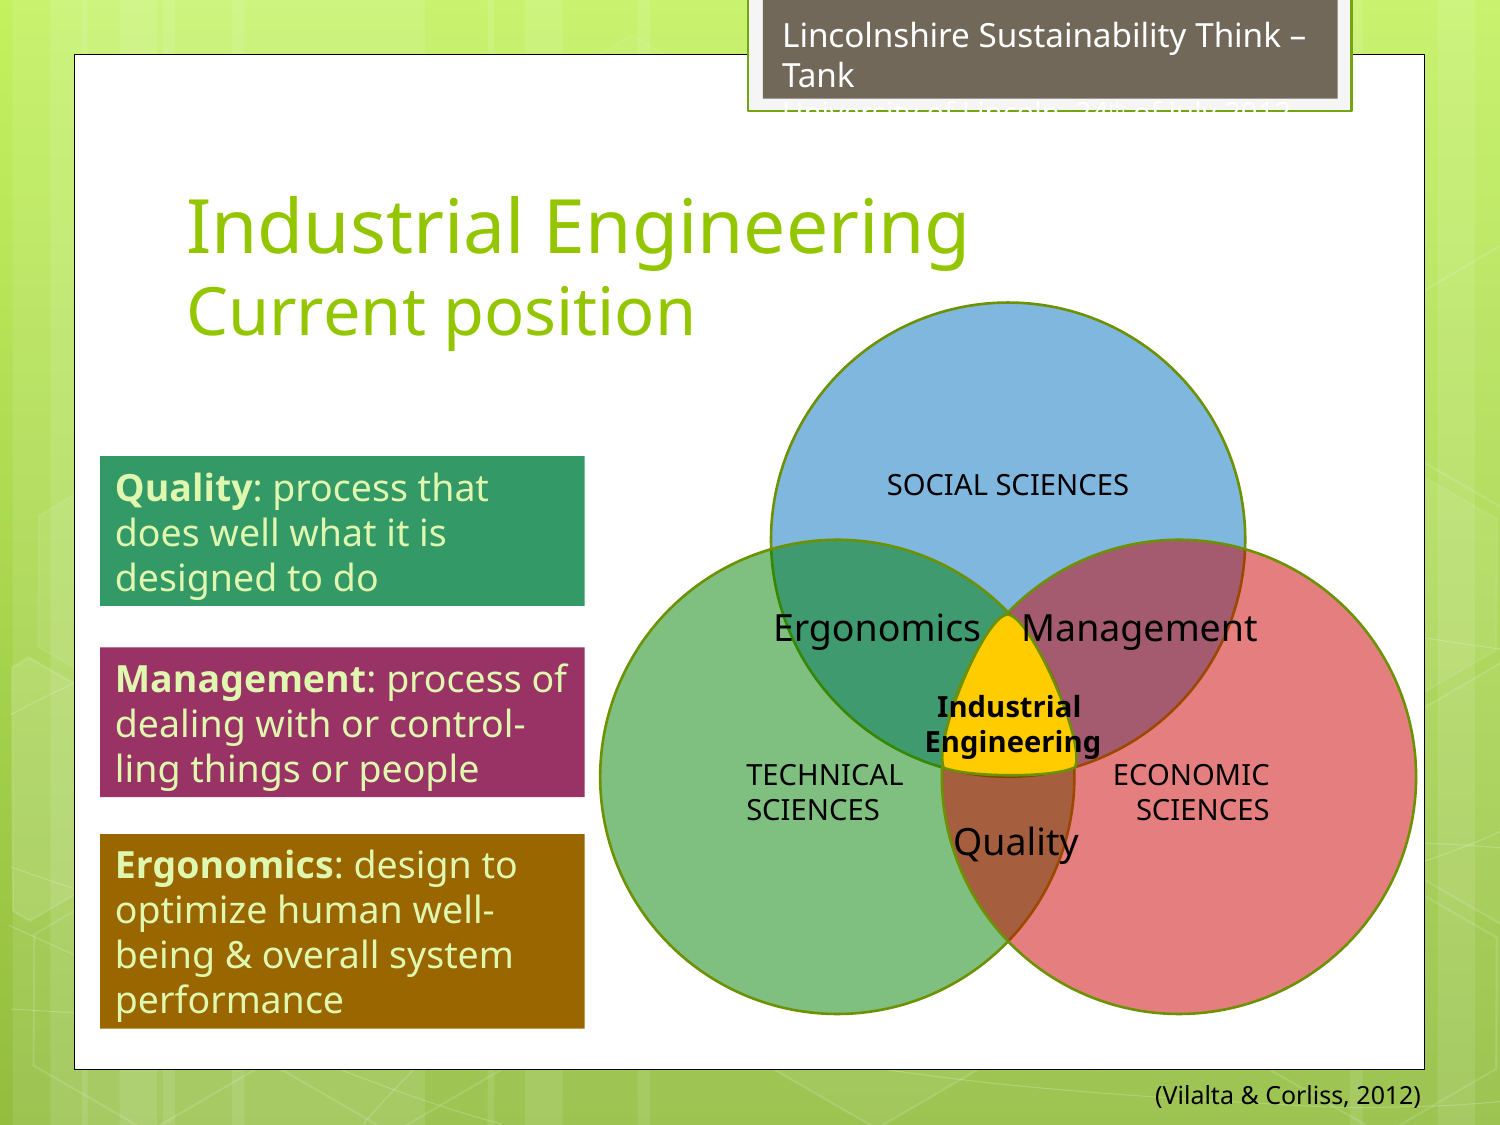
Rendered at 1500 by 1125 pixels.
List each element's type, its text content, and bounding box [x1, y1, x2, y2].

text_box Quality: process that does well what it is designed to do [100, 456, 585, 606]
text_box Ergonomics: design to optimize human well-being & overall system performance [100, 834, 585, 1029]
text_box (Vilalta & Corliss, 2012) [1140, 1072, 1437, 1117]
title Industrial Engineering Current position [170, 168, 1324, 357]
text_box Management: process of dealing with or control-ling things or people [100, 647, 585, 798]
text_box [599, 302, 1417, 1015]
